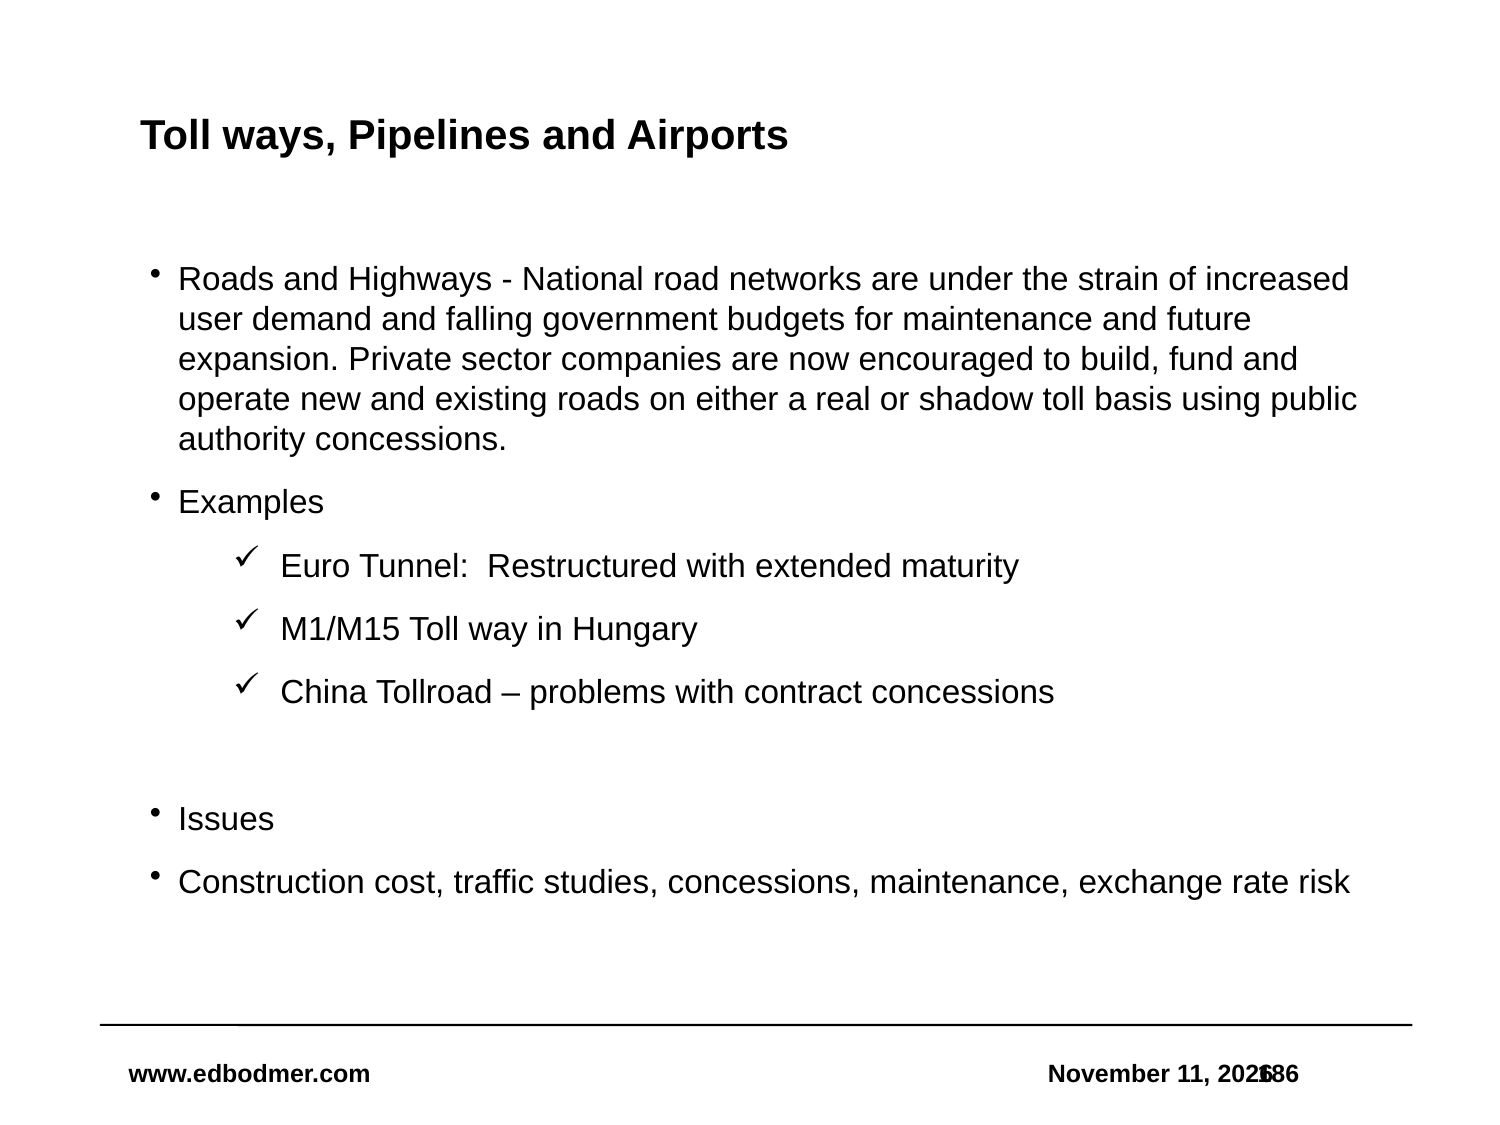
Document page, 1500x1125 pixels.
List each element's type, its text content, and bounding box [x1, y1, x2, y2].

list Roads and Highways - National road networks are under the strain of increased user demand and falling government budgets for maintenance and future expansion. Private sector companies are now encouraged to build, fund and operate new and existing roads on either a real or shadow toll basis using public authority concessions. Examples Euro Tunnel: Restructured with extended maturity M1/M15 Toll way in Hungary China Tollroad – problems with contract concessions Issues Construction cost, traffic studies, concessions, maintenance, exchange rate risk [124, 249, 1376, 1001]
title Toll ways, Pipelines and Airports [124, 99, 1288, 226]
